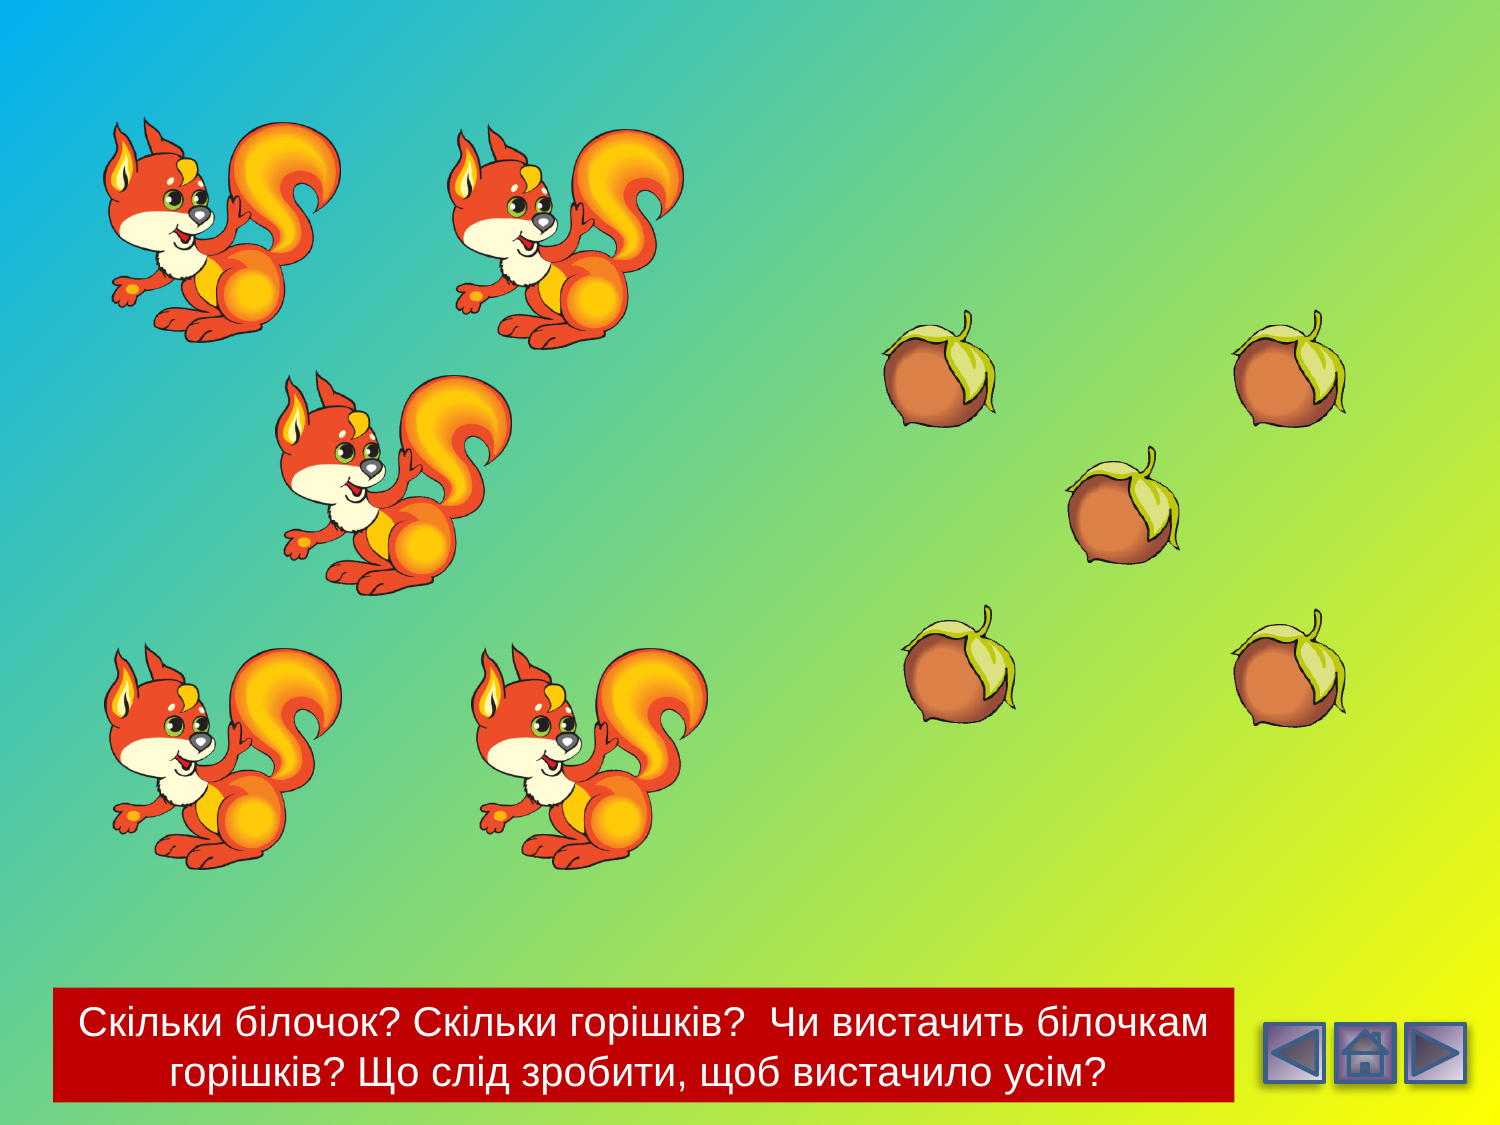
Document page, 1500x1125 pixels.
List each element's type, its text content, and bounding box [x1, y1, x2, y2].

picture [1056, 436, 1188, 575]
text_box Скільки білочок? Скільки горішків? Чи вистачить білочкам горішків? Що слід зробити, щоб вистачило усім? [53, 987, 1235, 1103]
text_box [1263, 1022, 1326, 1084]
text_box [1335, 1023, 1395, 1083]
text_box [103, 116, 1353, 870]
text_box [1406, 1023, 1465, 1083]
